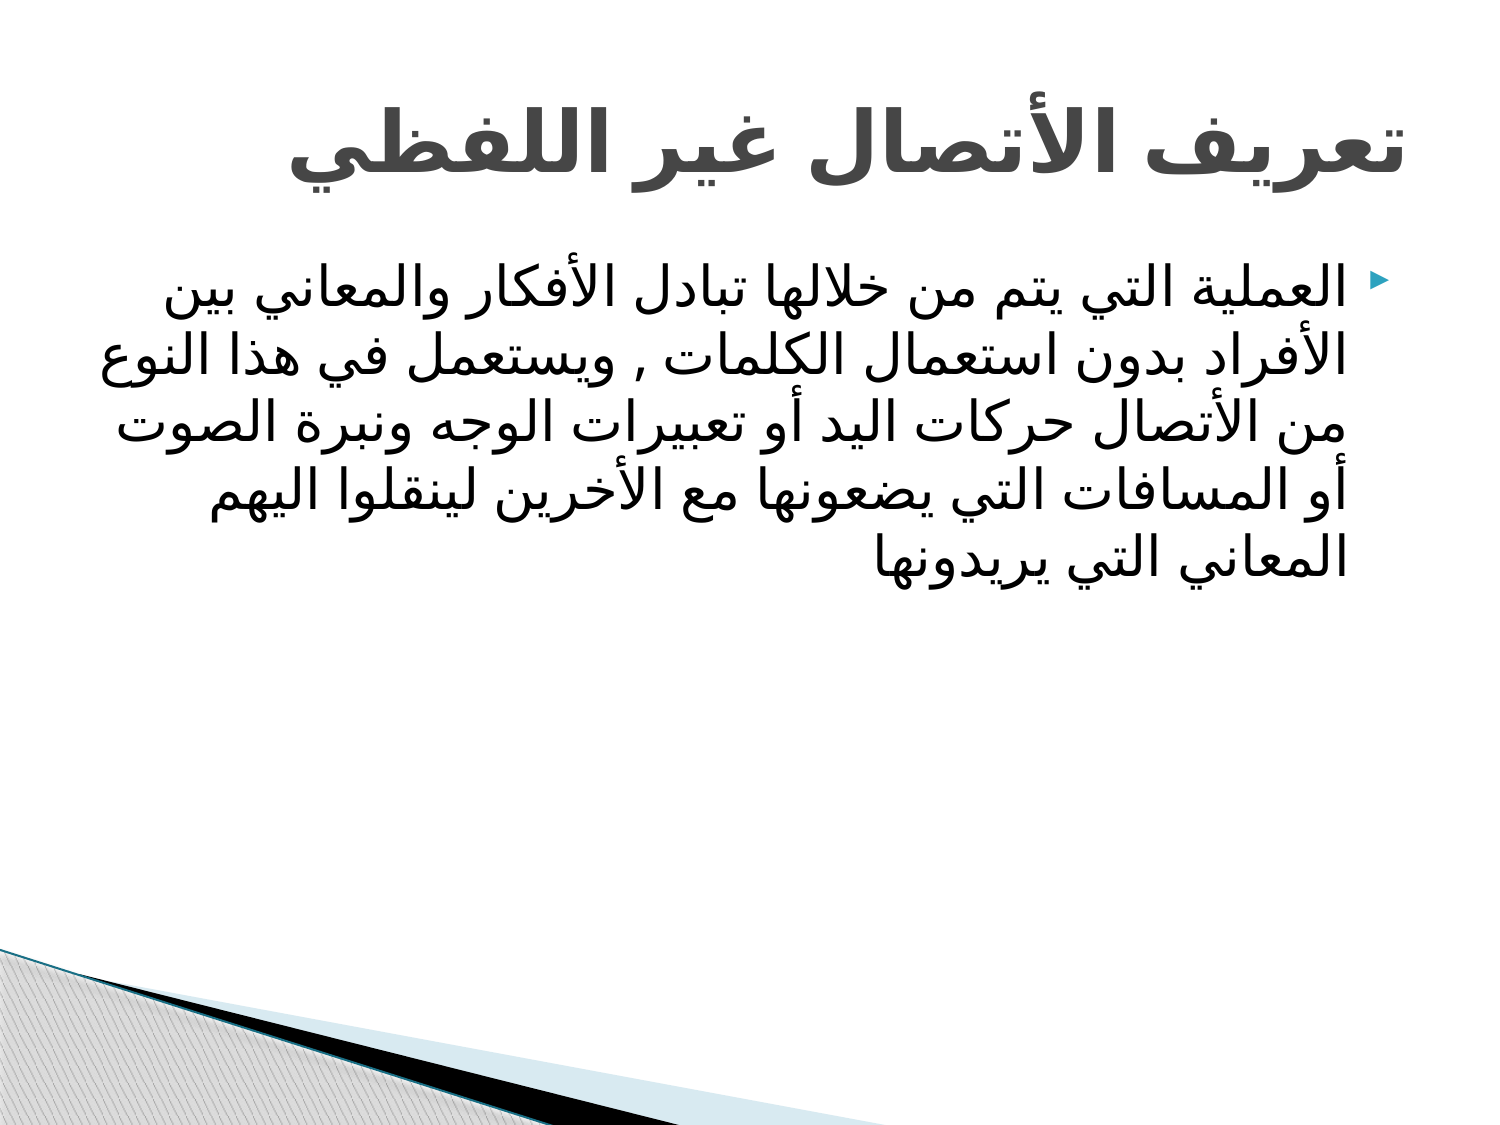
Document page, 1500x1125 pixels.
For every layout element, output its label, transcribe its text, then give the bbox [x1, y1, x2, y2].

title تعريف الأتصال غير اللفظي [75, 45, 1425, 233]
list العملية التي يتم من خلالها تبادل الأفكار والمعاني بين الأفراد بدون استعمال الكلمات , ويستعمل في هذا النوع من الأتصال حركات اليد أو تعبيرات الوجه ونبرة الصوت أو المسافات التي يضعونها مع الأخرين لينقلوا اليهم المعاني التي يريدونها [75, 243, 1425, 986]
